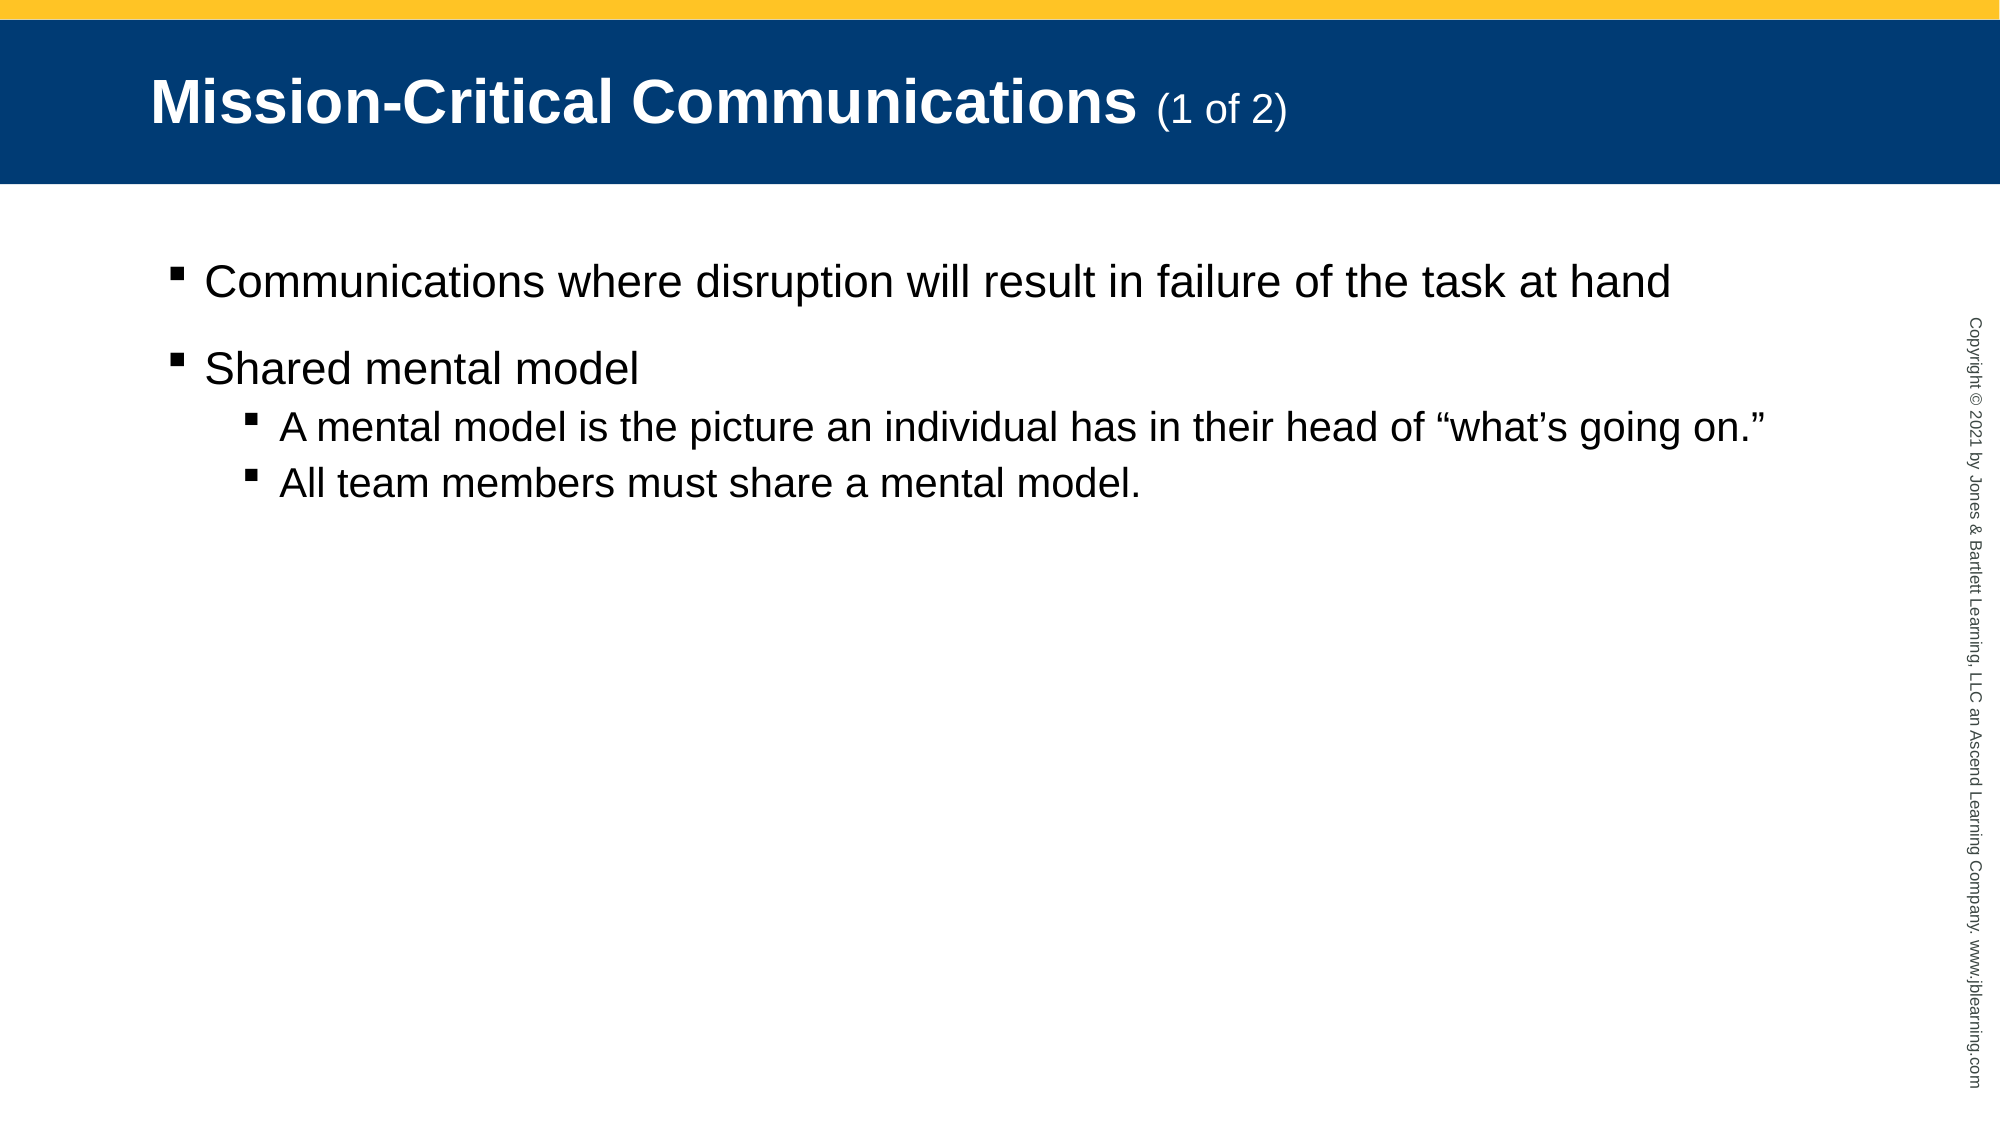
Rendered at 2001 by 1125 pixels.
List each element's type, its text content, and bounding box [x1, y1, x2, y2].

title Mission-Critical Communications (1 of 2) [0, 19, 2000, 185]
list Communications where disruption will result in failure of the task at hand Shared mental model A mental model is the picture an individual has in their head of “what’s going on.” All team members must share a mental model. [151, 244, 1840, 1016]
